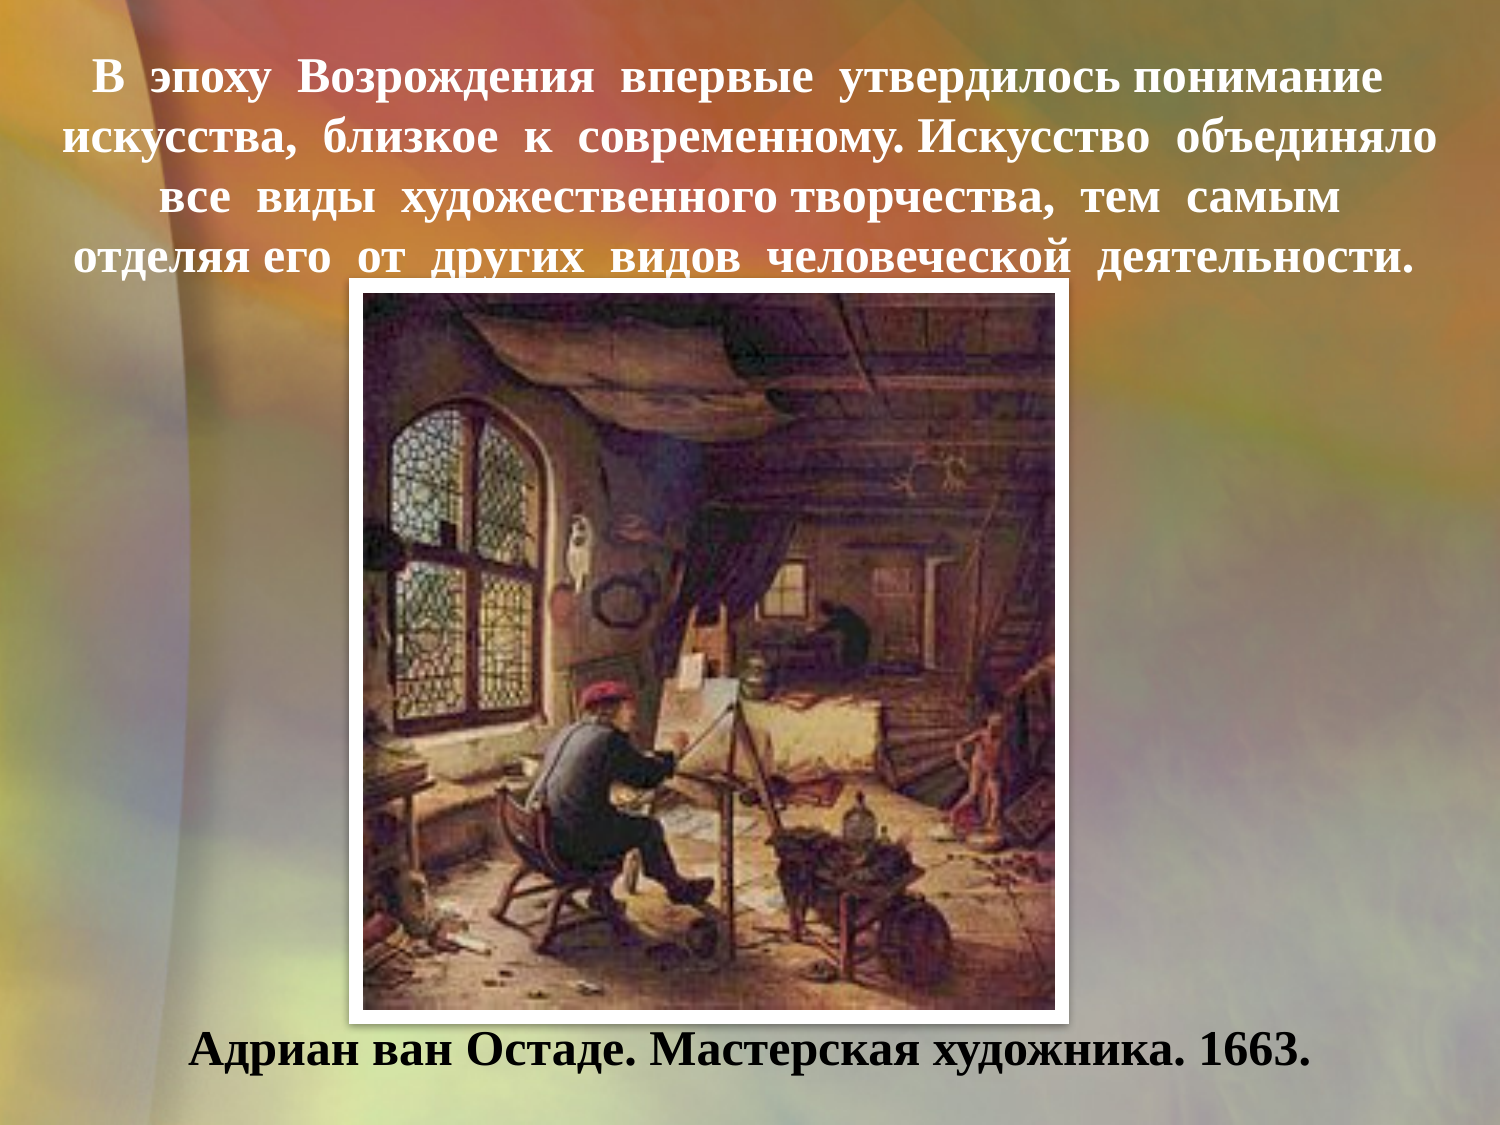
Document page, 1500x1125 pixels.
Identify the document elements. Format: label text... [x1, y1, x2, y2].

text_box В эпоху Возрождения впервые утвердилось понимание искусства, близкое к современному. Искусство объединяло все виды художественного творчества, тем самым отделяя его от других видов человеческой деятельности. [35, 35, 1465, 290]
text_box Адриан ван Остаде. Мастерская художника. 1663. [58, 1007, 1453, 1083]
picture [0, 0, 1500, 1125]
